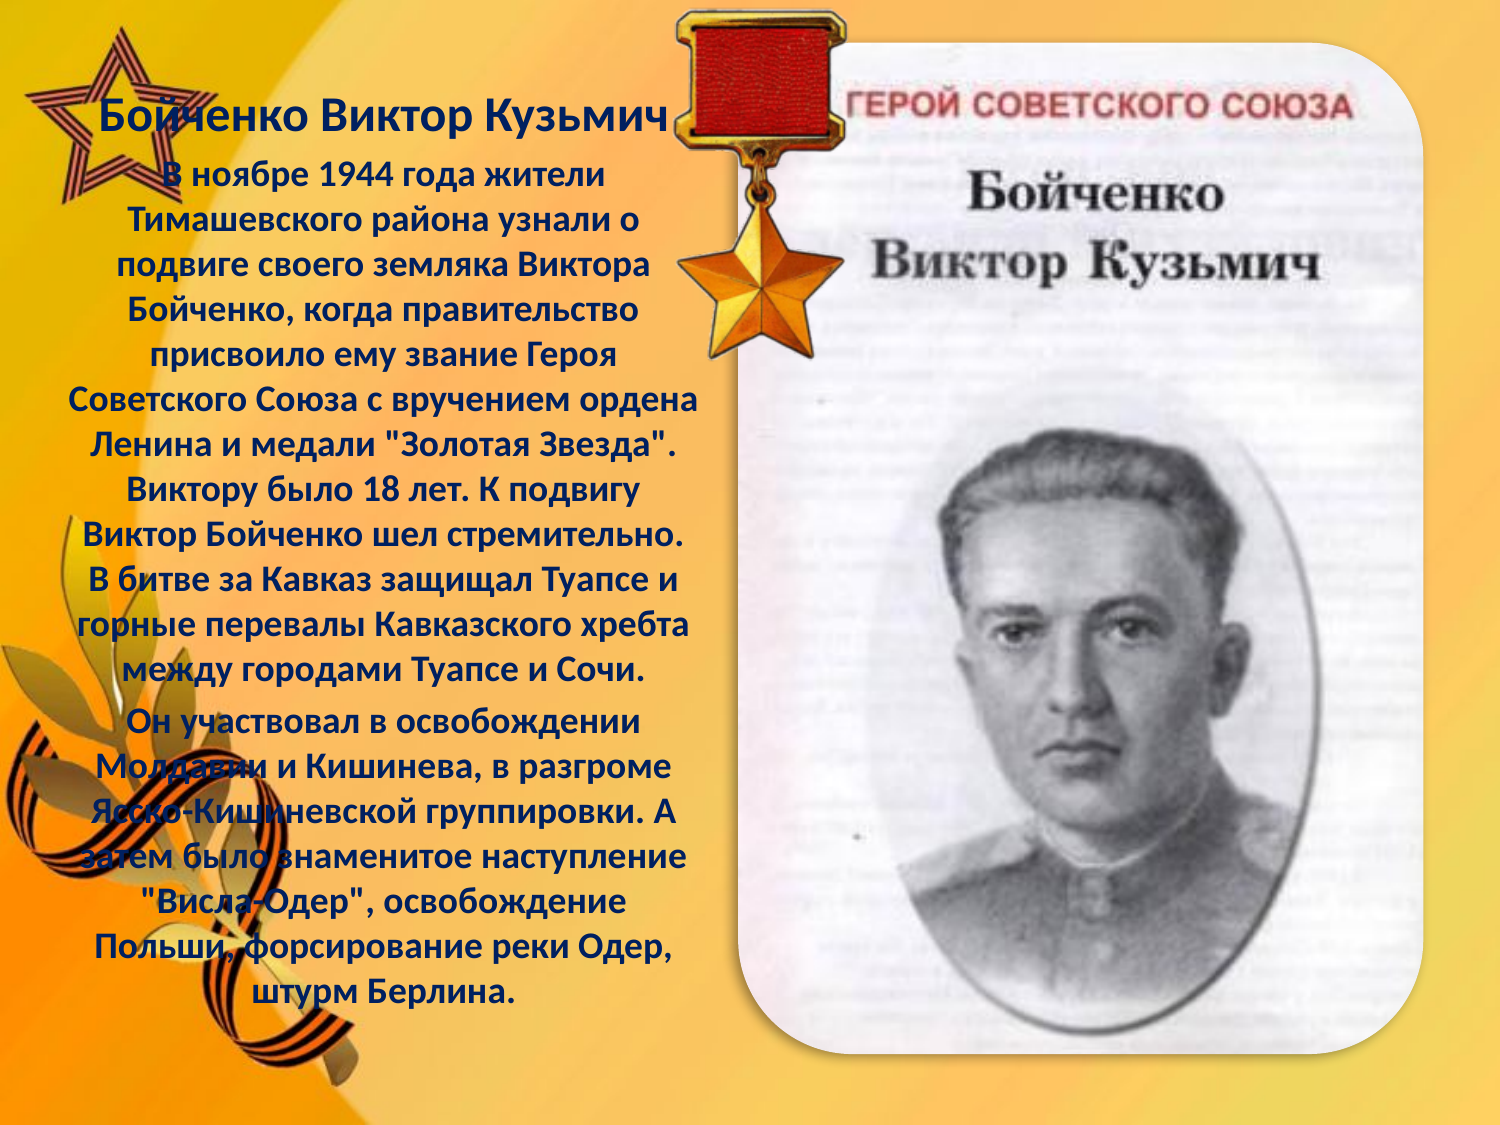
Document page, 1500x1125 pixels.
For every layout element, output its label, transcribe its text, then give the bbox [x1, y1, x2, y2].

list Бойченко Виктор Кузьмич В ноябре 1944 года жители Тимашевского района узнали о подвиге своего земляка Виктора Бойченко, когда правительство присвоило ему звание Героя Советского Союза с вручением ордена Ленина и медали "Золотая Звезда". Виктору было 18 лет. К подвигу Виктор Бойченко шел стремительно. В битве за Кавказ защищал Туапсе и горные перевалы Кавказского хребта между городами Туапсе и Сочи. Он участвовал в освобождении Молдавии и Кишинева, в разгроме Ясско-Кишиневской группировки. А затем было знаменитое наступление "Висла-Одер", освобождение Польши, форсирование реки Одер, штурм Берлина. [52, 66, 715, 1019]
picture [0, 0, 1500, 1125]
